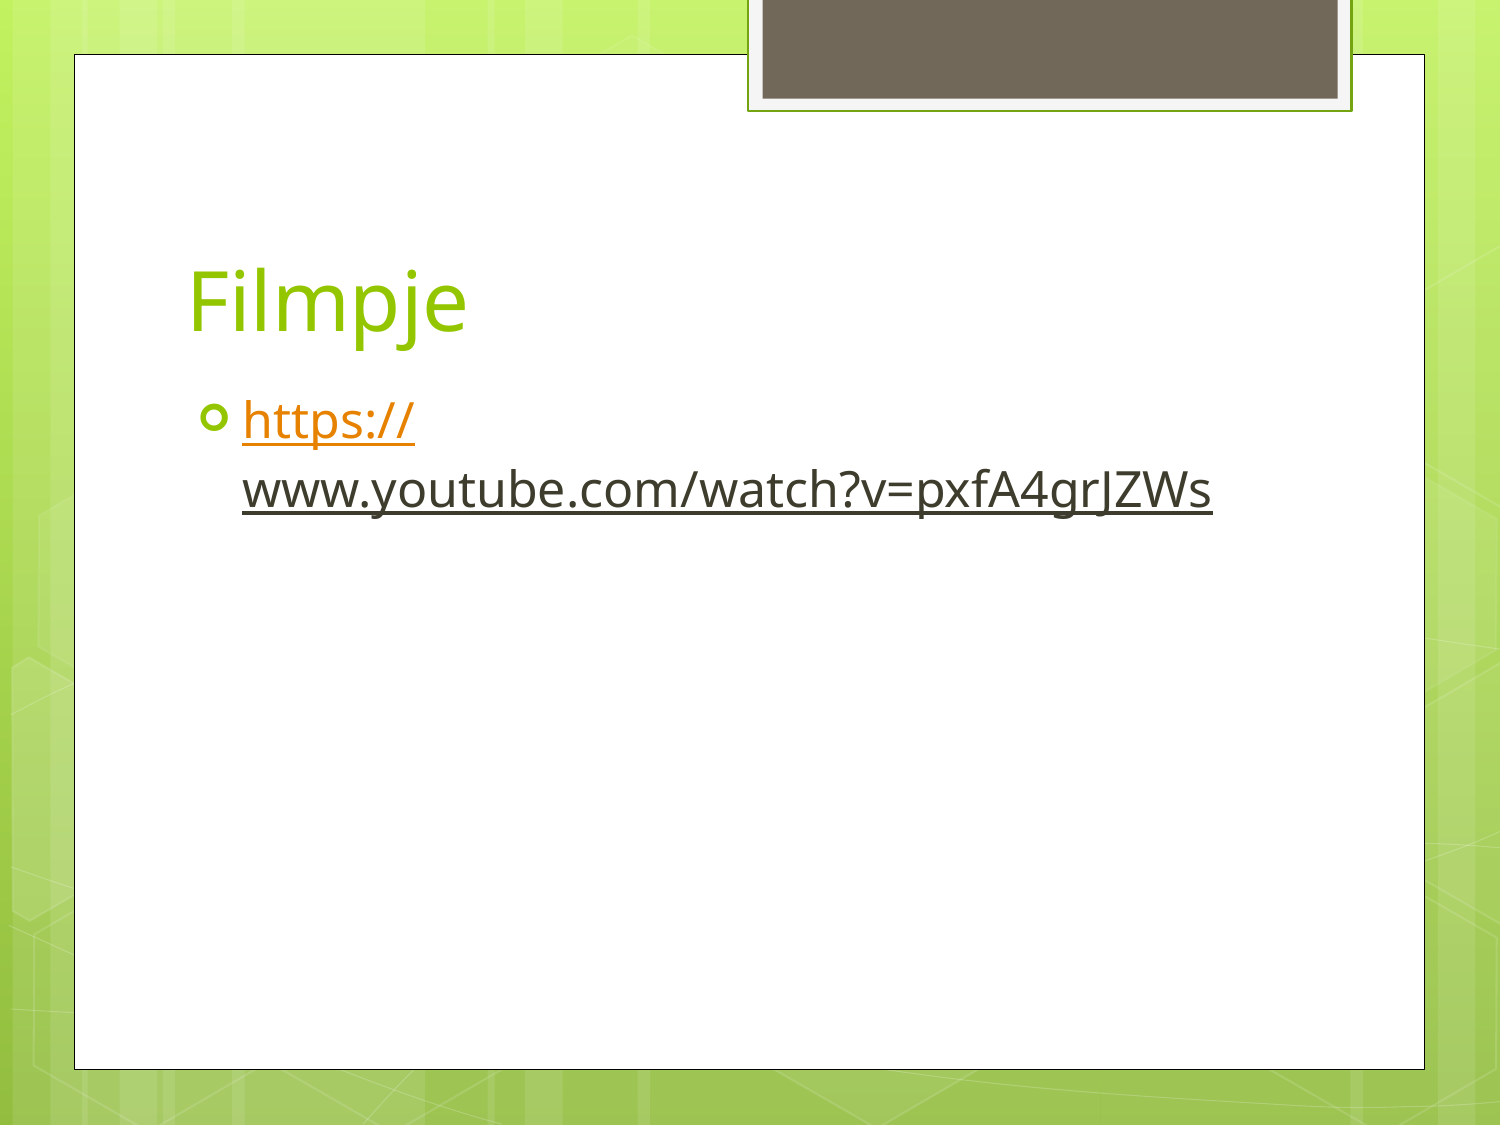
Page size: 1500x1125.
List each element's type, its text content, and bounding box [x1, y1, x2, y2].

title Filmpje [171, 168, 1324, 357]
list https://www.youtube.com/watch?v=pxfA4grJZWs [171, 381, 1283, 957]
